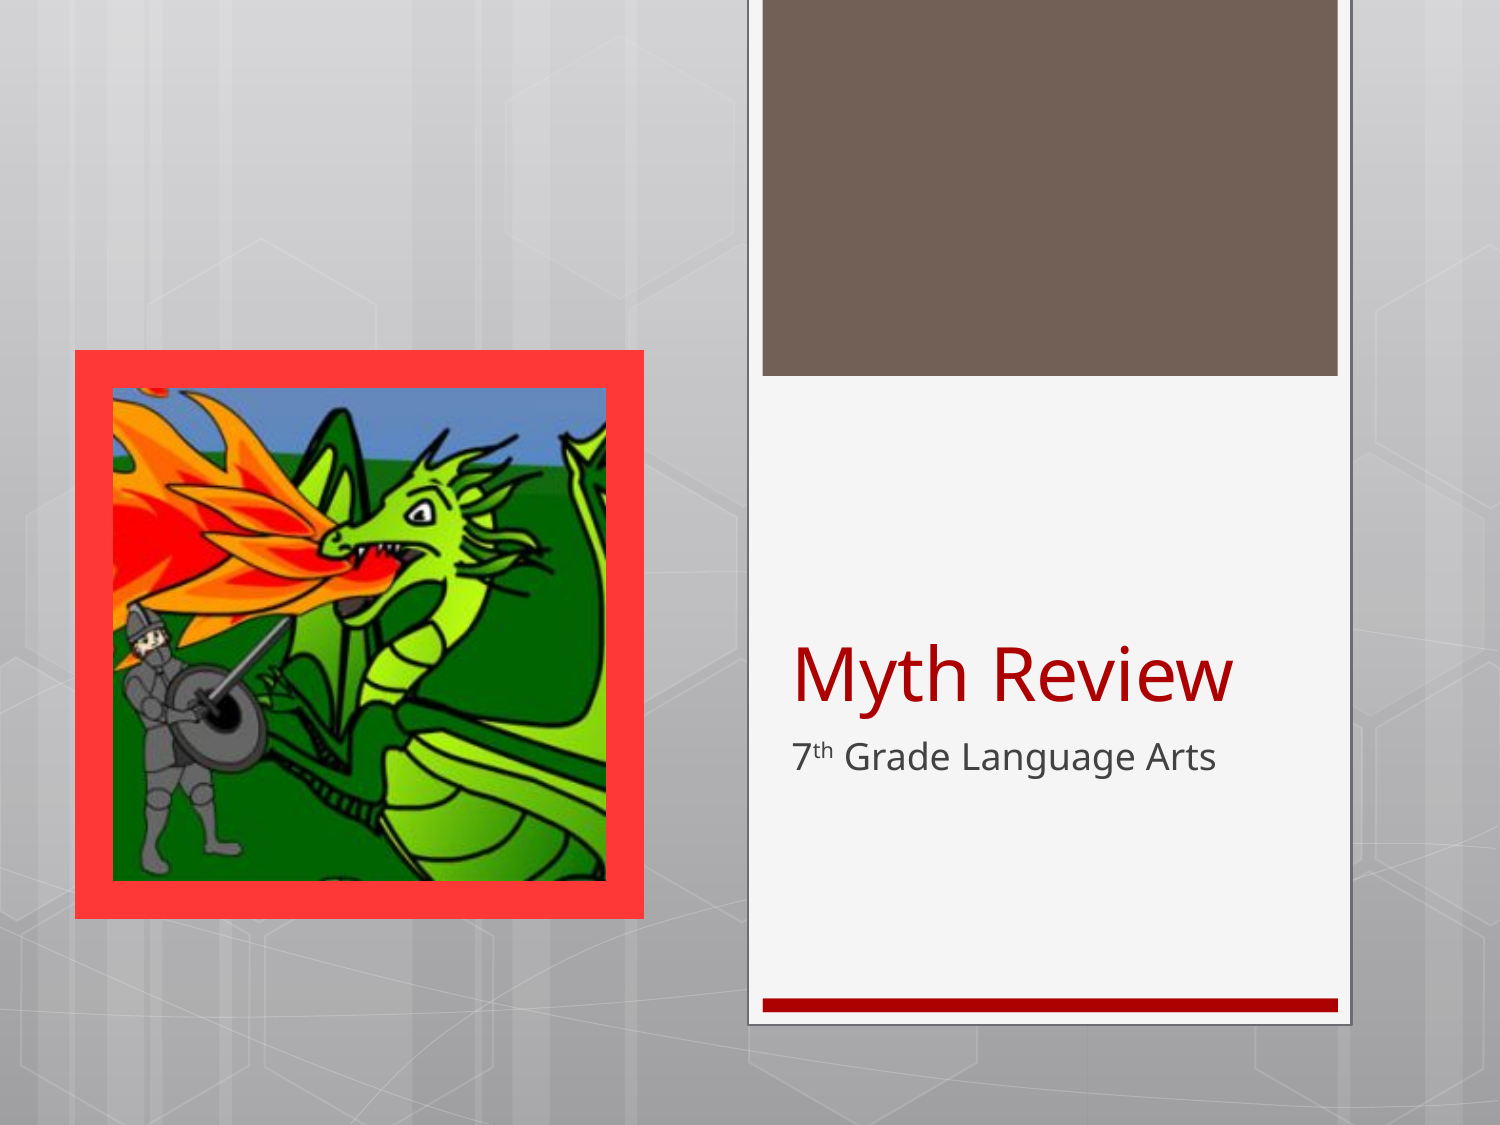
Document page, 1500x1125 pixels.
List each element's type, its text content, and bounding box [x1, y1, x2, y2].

picture [112, 387, 607, 882]
title Myth Review [776, 444, 1320, 724]
subtitle 7th Grade Language Arts [776, 725, 1320, 933]
